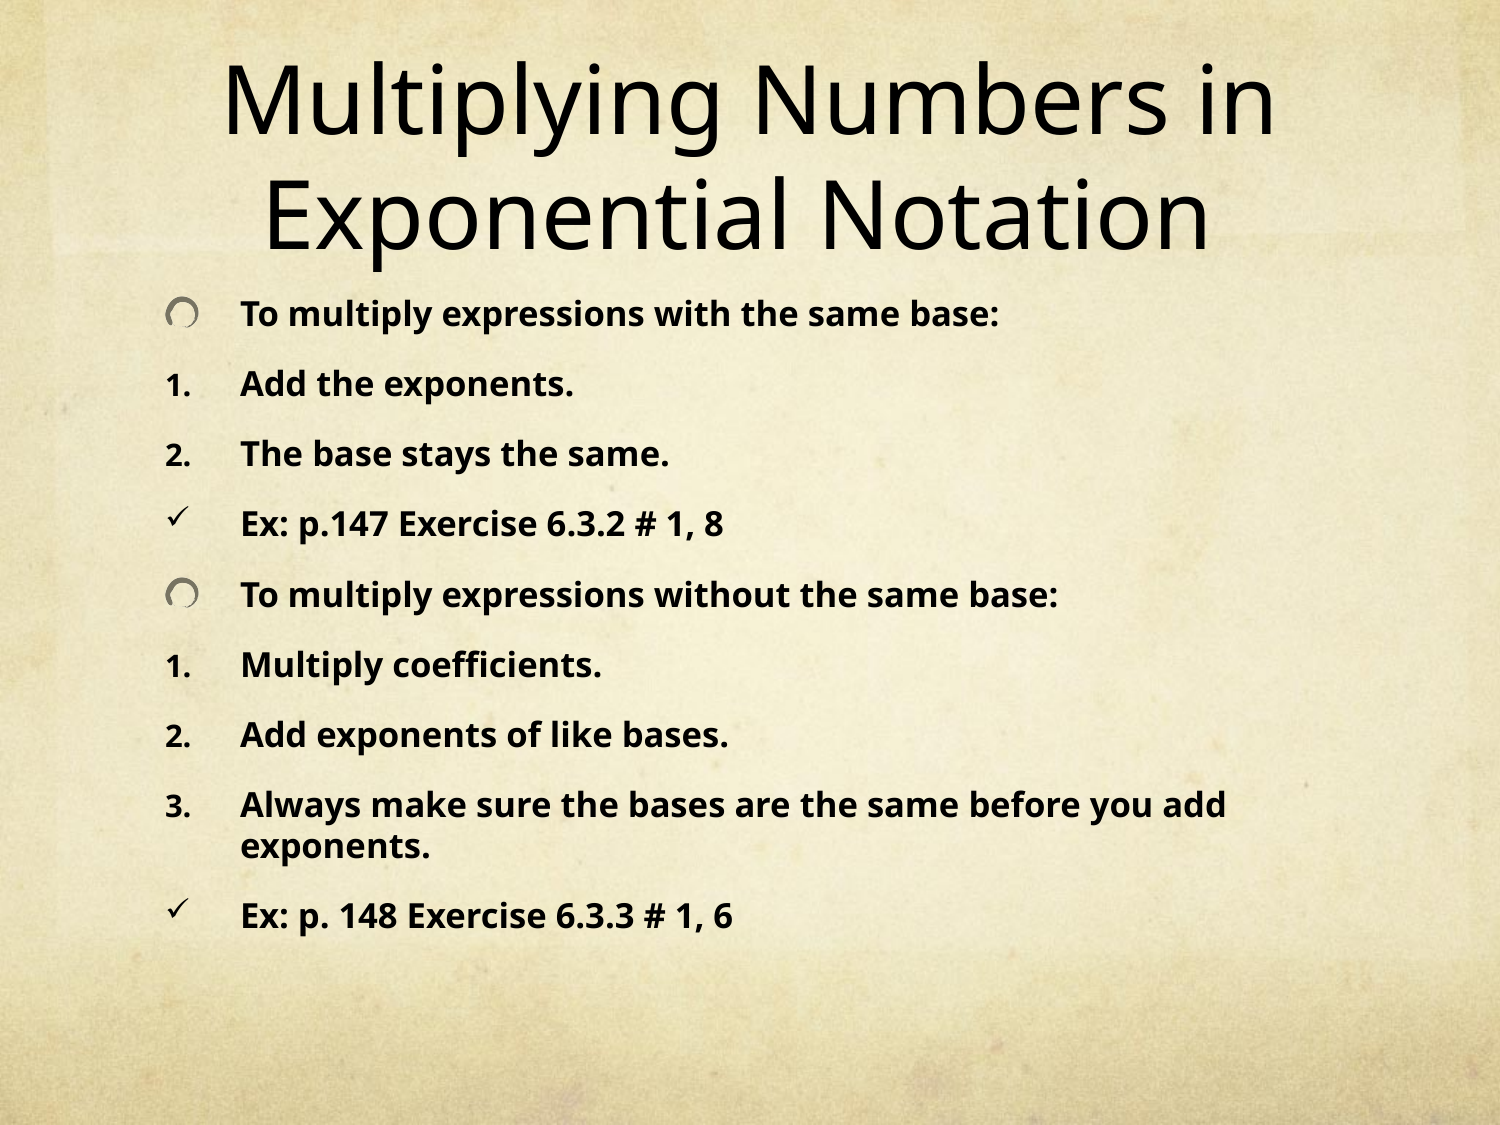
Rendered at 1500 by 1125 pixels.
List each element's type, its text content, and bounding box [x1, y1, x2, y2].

list To multiply expressions with the same base: Add the exponents. The base stays the same. Ex: p.147 Exercise 6.3.2 # 1, 8 To multiply expressions without the same base: Multiply coefficients. Add exponents of like bases. Always make sure the bases are the same before you add exponents. Ex: p. 148 Exercise 6.3.3 # 1, 6 [150, 284, 1350, 950]
picture [0, 0, 1500, 1125]
title Multiplying Numbers in Exponential Notation [150, 82, 1350, 225]
